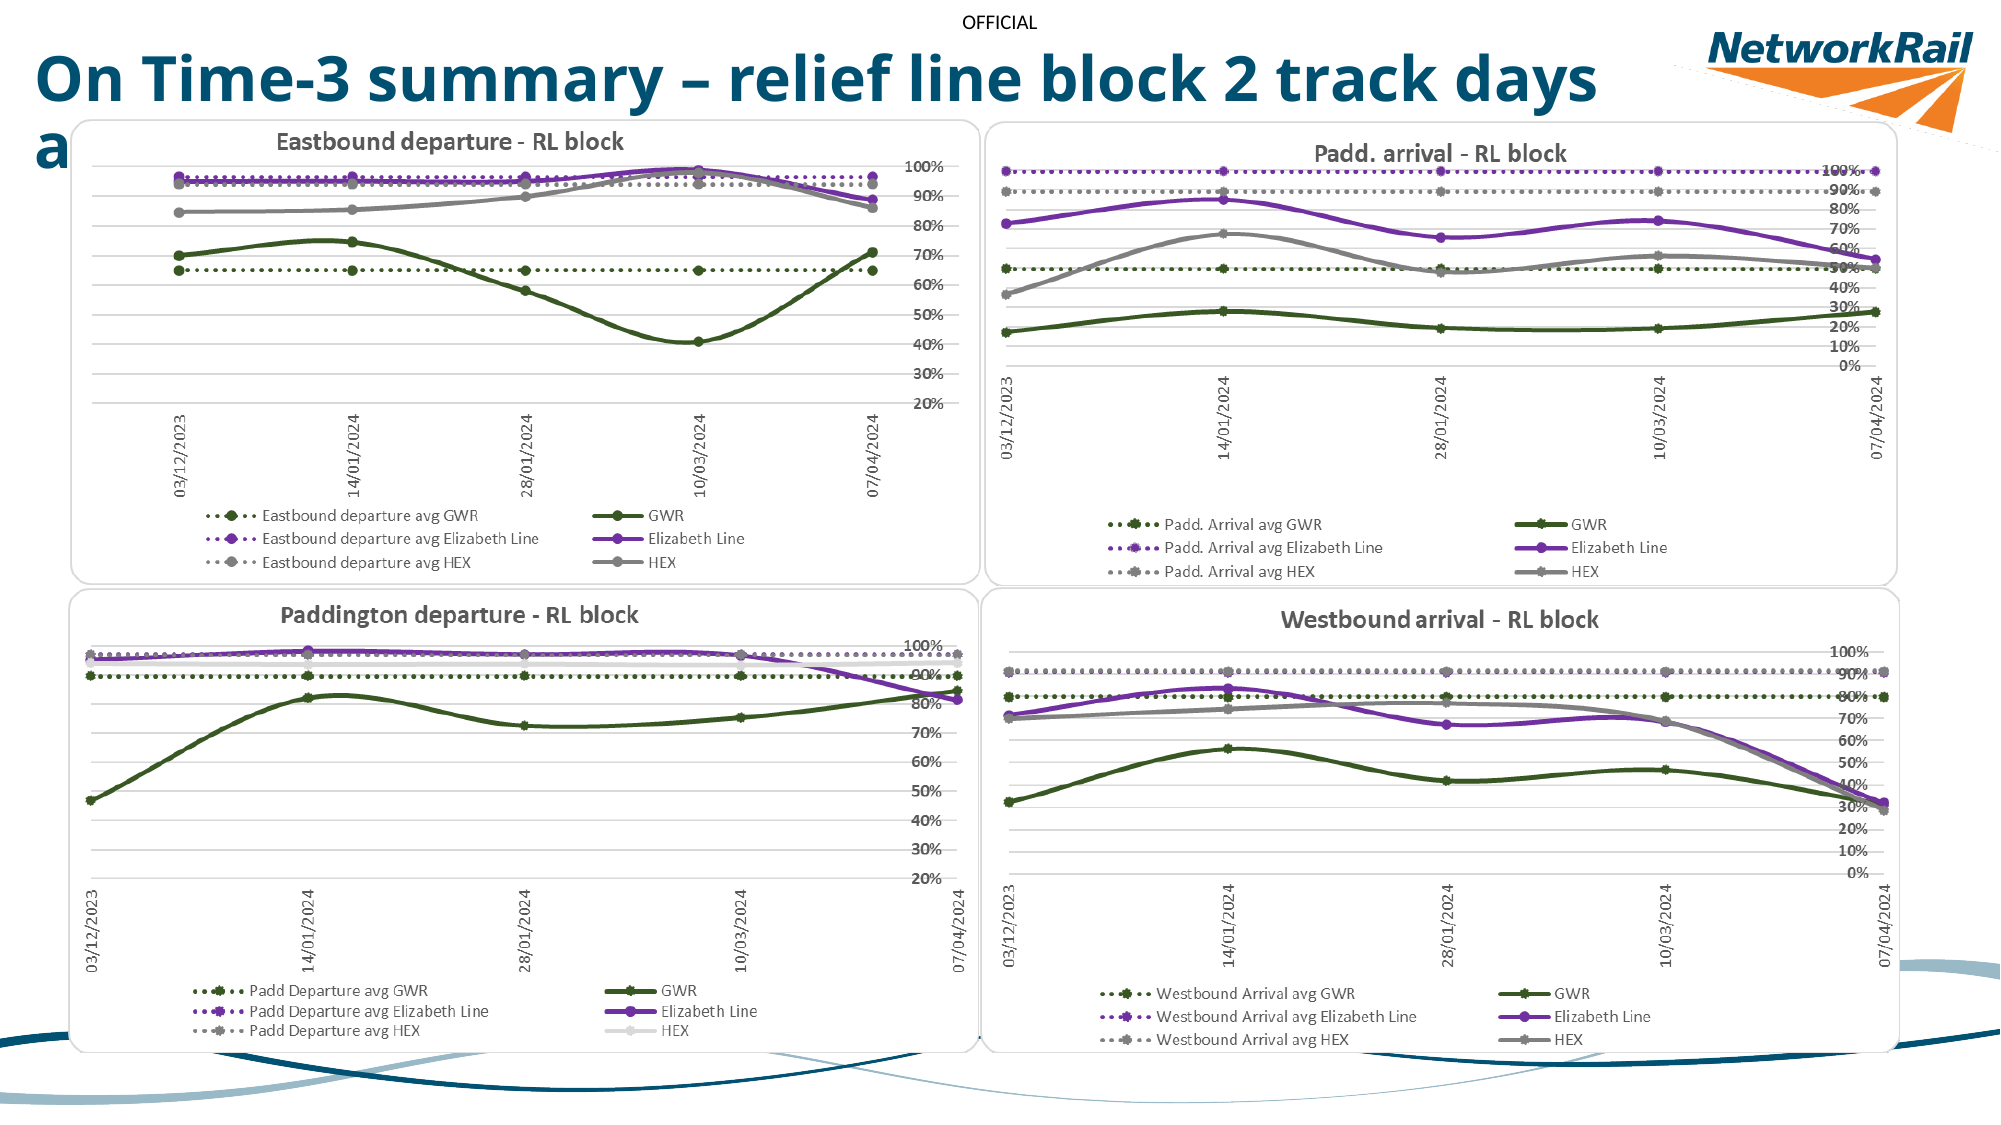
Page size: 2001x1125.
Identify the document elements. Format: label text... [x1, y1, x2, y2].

title On Time-3 summary – relief line block 2 track days against average [34, 47, 1842, 152]
picture [0, 2, 2000, 1125]
